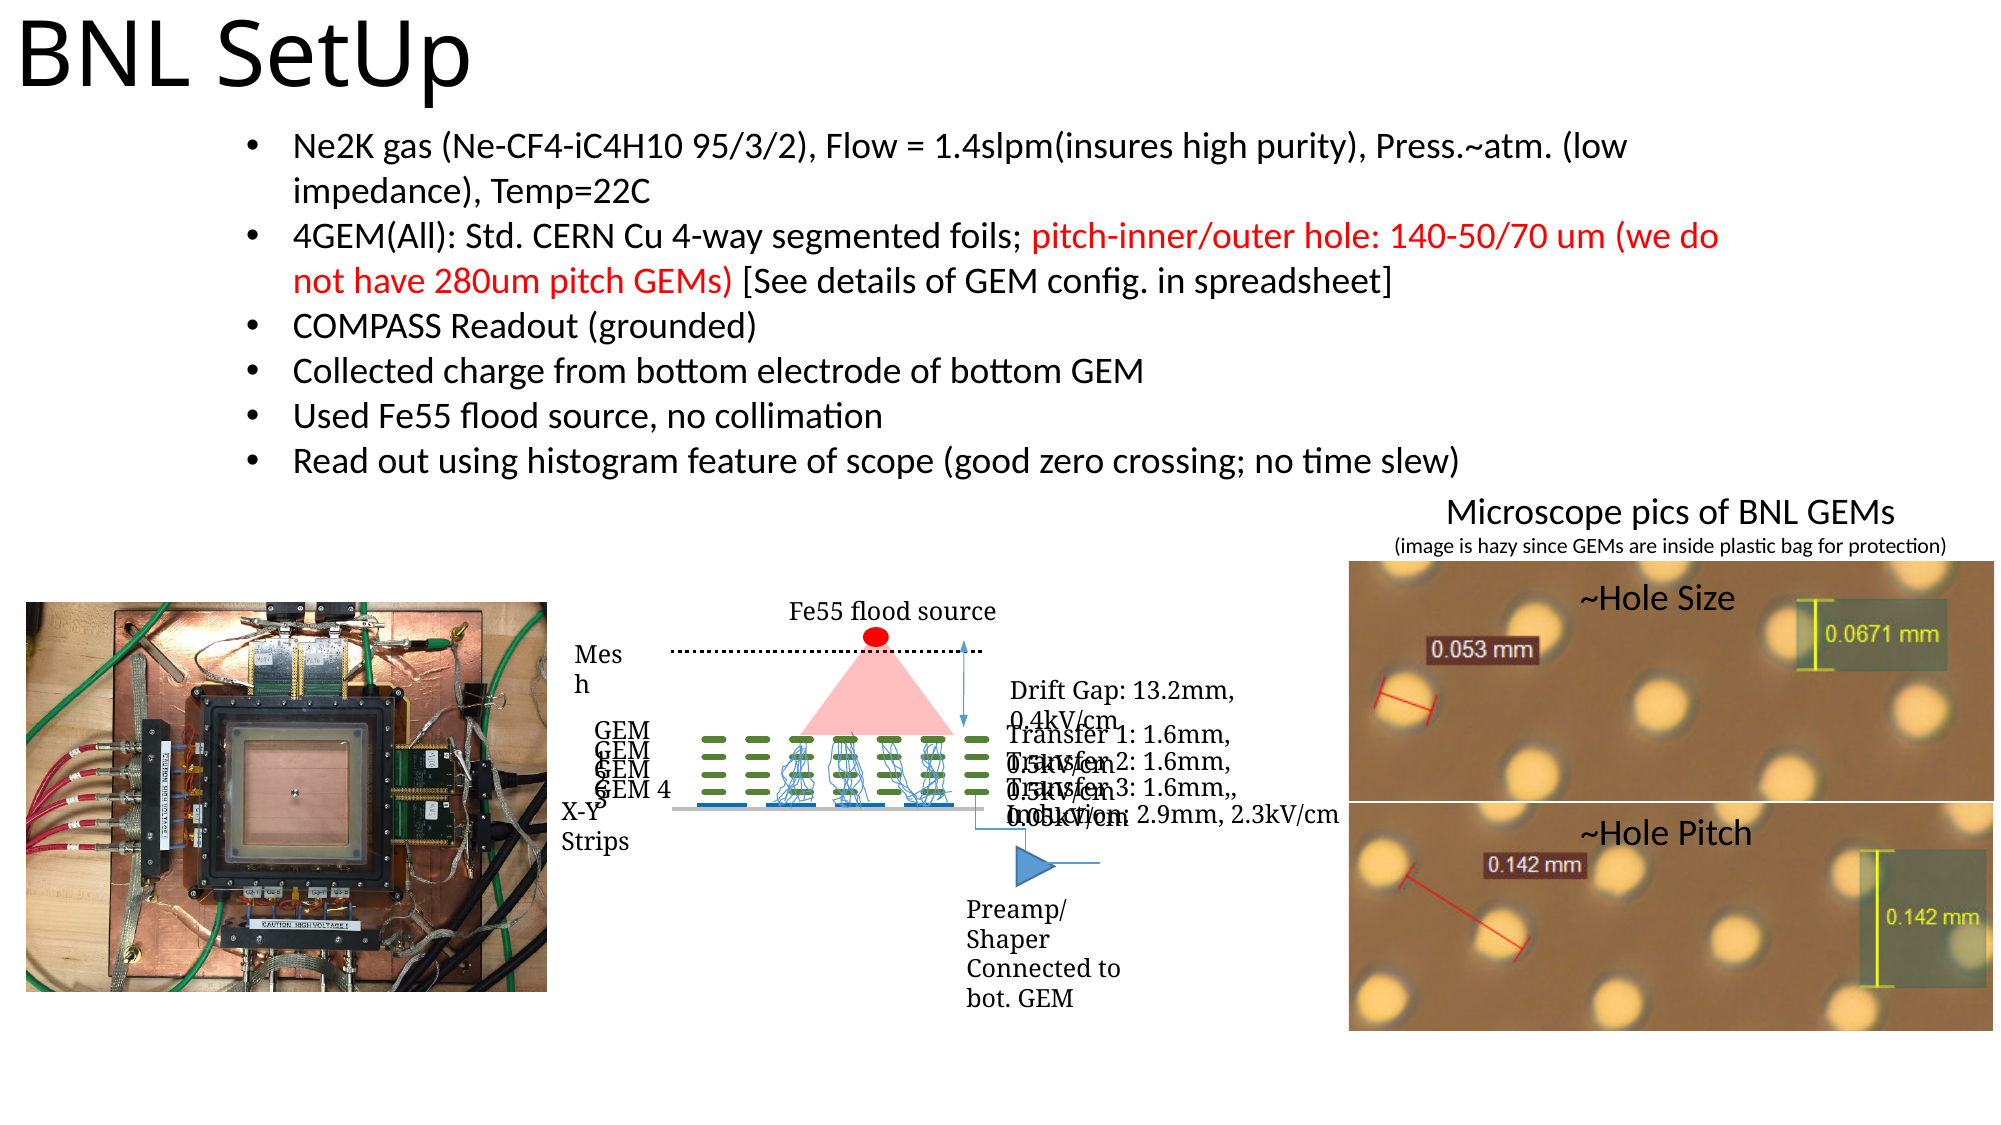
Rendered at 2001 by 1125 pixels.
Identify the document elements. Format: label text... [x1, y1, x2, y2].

text_box BNL SetUp [0, 0, 1725, 133]
picture [1348, 561, 1995, 801]
picture [26, 602, 546, 992]
text_box Ne2K gas (Ne-CF4-iC4H10 95/3/2), Flow = 1.4slpm(insures high purity), Press.~atm. (low impedance), Temp=22C 4GEM(All): Std. CERN Cu 4-way segmented foils; pitch-inner/outer hole: 140-50/70 um (we do not have 280um pitch GEMs) [See details of GEM config. in spreadsheet] COMPASS Readout (grounded) Collected charge from bottom electrode of bottom GEM Used Fe55 flood source, no collimation Read out using histogram feature of scope (good zero crossing; no time slew) [231, 114, 1736, 489]
picture [1348, 803, 1993, 1031]
text_box Microscope pics of BNL GEMs (image is hazy since GEMs are inside plastic bag for protection) [1379, 479, 1963, 561]
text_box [546, 587, 1393, 992]
